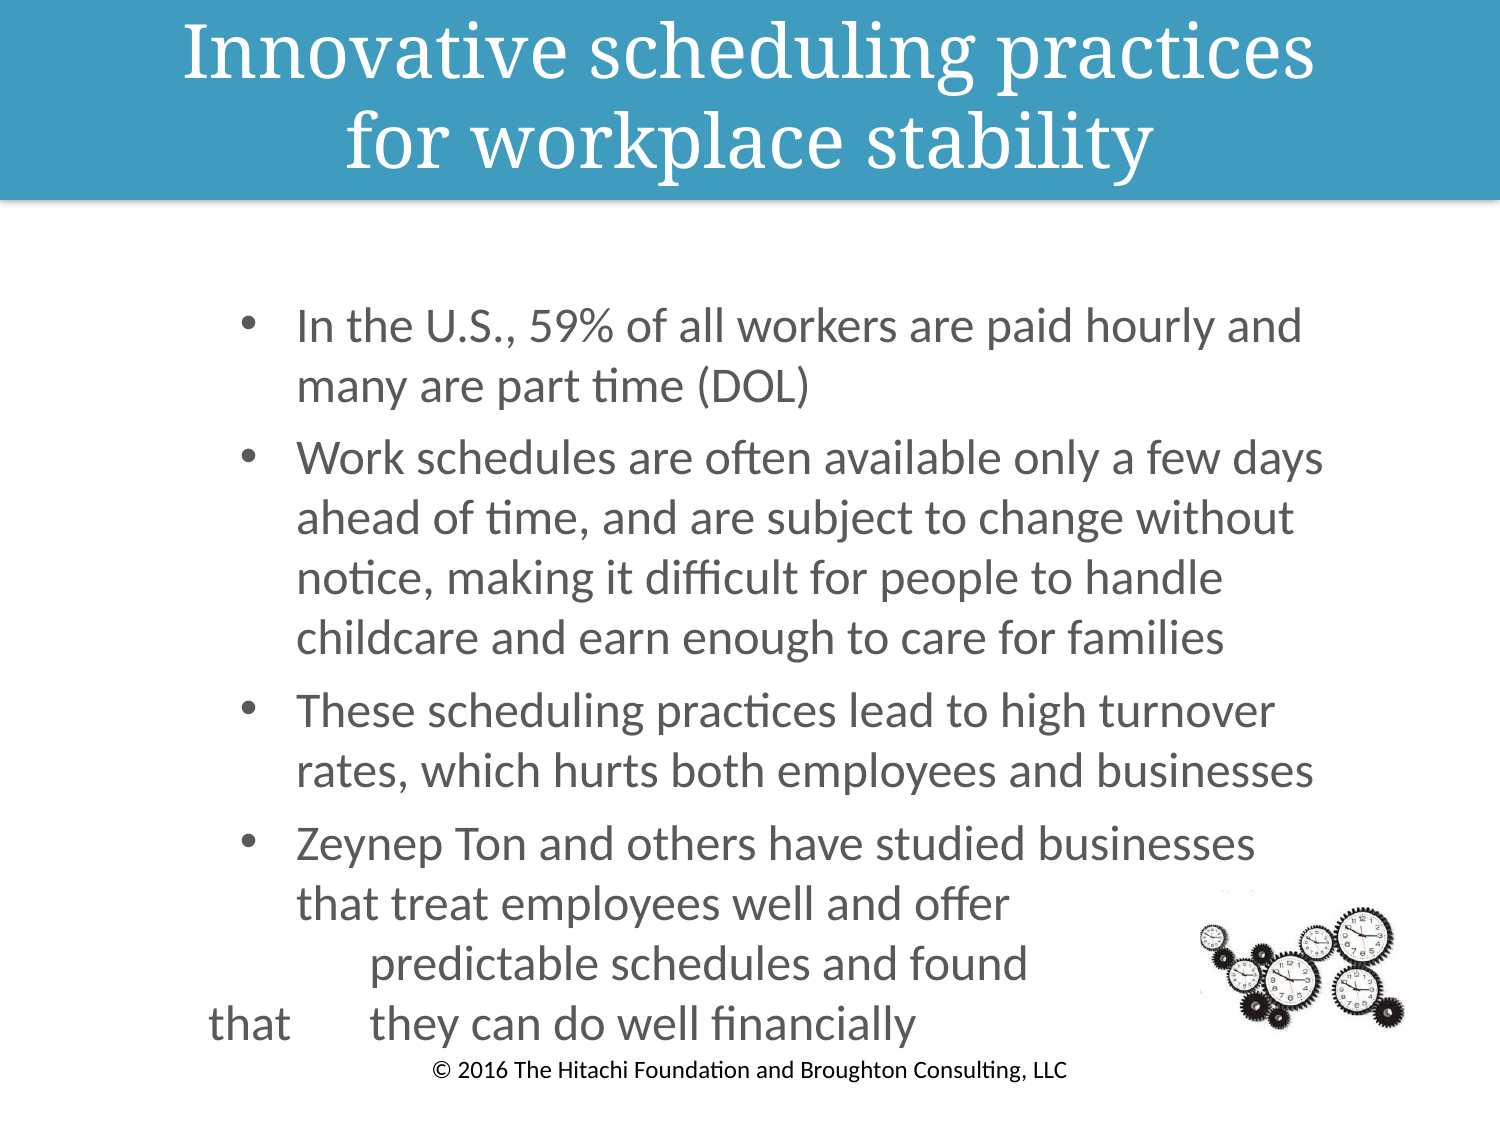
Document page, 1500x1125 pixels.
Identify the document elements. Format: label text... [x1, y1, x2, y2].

title Innovative scheduling practices for workplace stability [112, 24, 1388, 163]
picture [1199, 889, 1405, 1042]
text_box In the U.S., 59% of all workers are paid hourly and many are part time (DOL) Work schedules are often available only a few days ahead of time, and are subject to change without notice, making it difficult for people to handle childcare and earn enough to care for families These scheduling practices lead to high turnover rates, which hurts both employees and businesses Zeynep Ton and others have studied businesses that treat employees well and offer [149, 285, 1363, 1010]
text_box predictable schedules and found that they can do well financially [118, 923, 1088, 1059]
